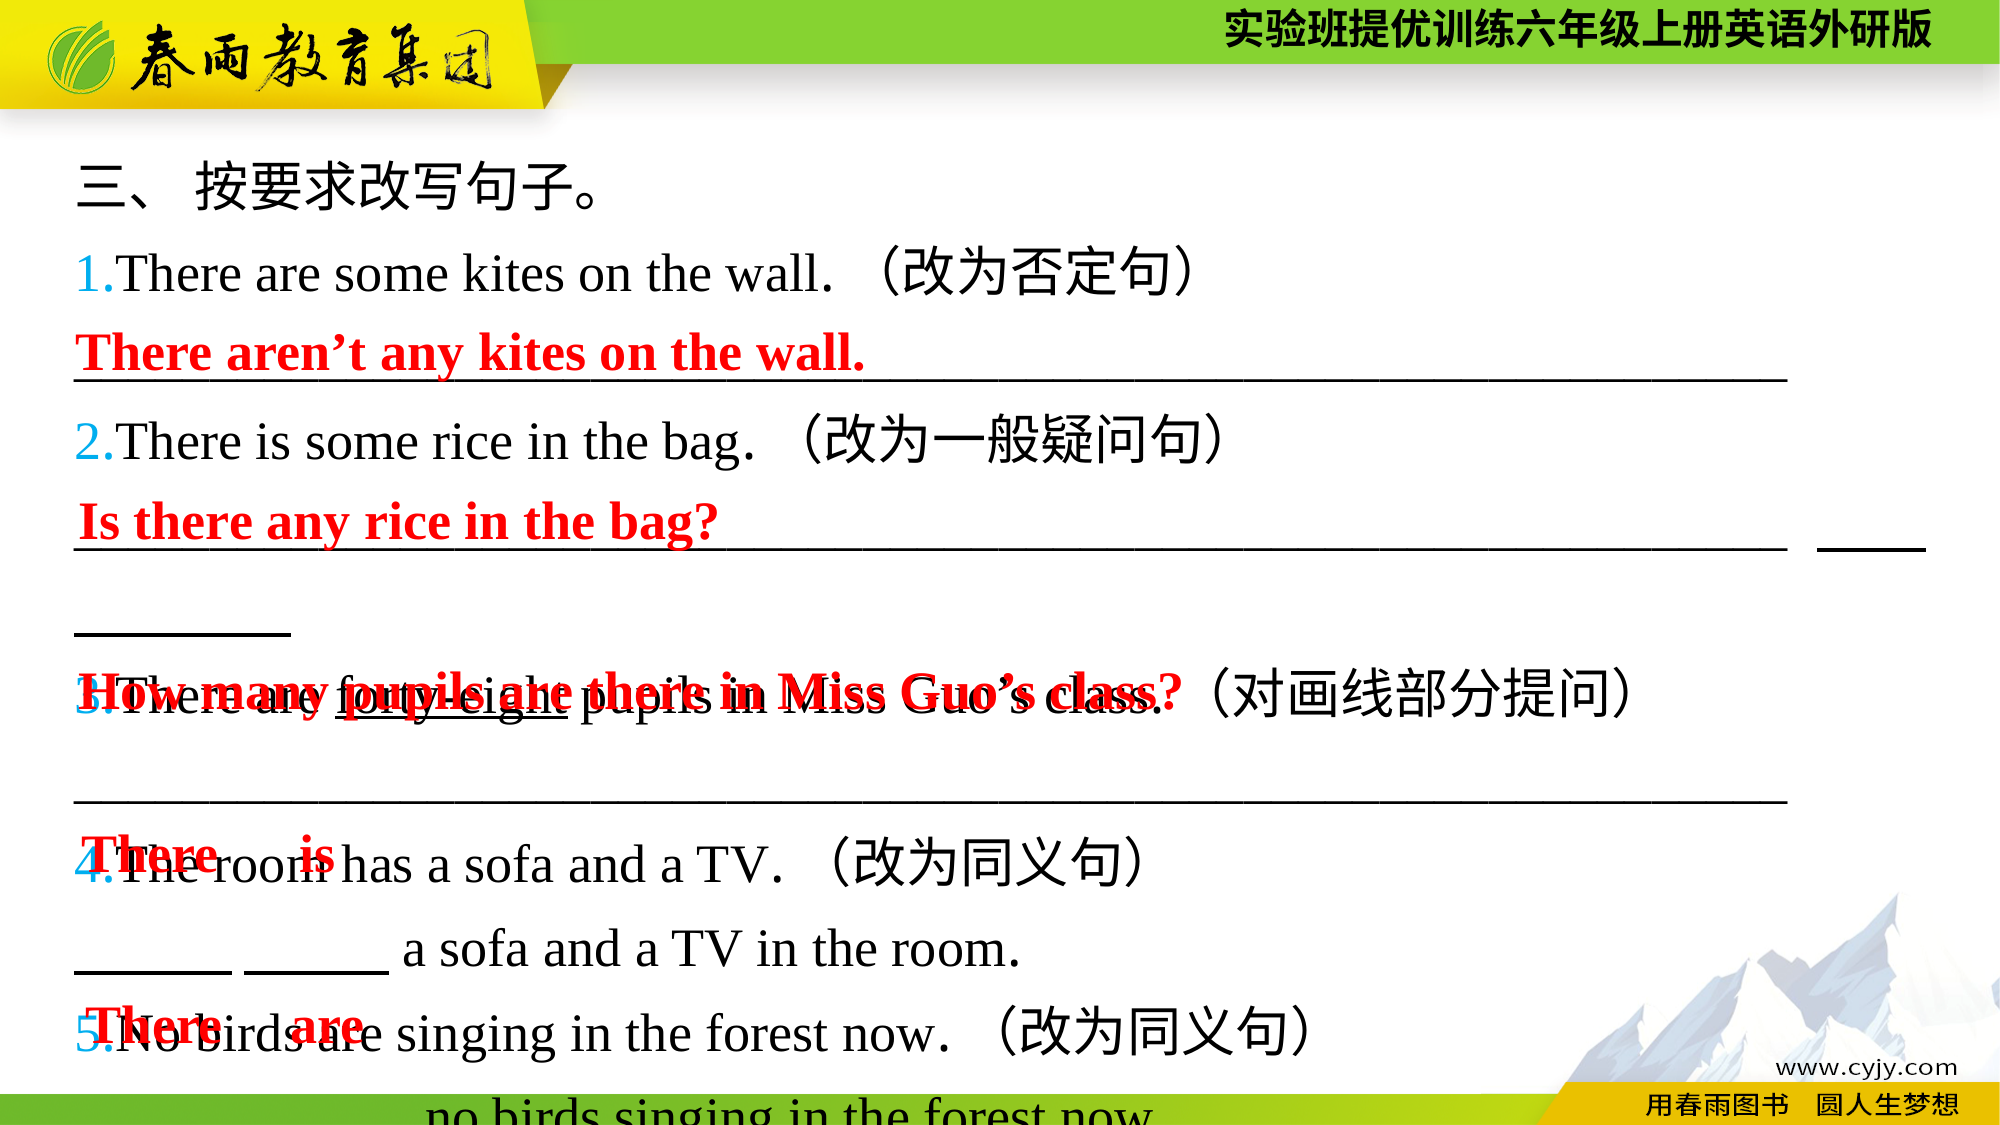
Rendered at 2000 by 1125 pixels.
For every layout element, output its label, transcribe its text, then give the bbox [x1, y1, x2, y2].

text_box There aren’t any kites on the wall. [60, 283, 1061, 390]
text_box How many pupils are there in Miss Guo’s class? [63, 621, 1296, 728]
list 三、 按要求改写句子。 1.There are some kites on the wall.（改为否定句） _______________________________________________________________ 2.There is some rice in the bag.（改为一般疑问句） _______________________________________________________________ 3.There are forty-eight pupils in Miss Guo’s class.（对画线部分提问） _______________________________________________________________ 4.The room has a sofa and a TV.（改为同义句） a sofa and a TV in the room. 5.No birds are singing in the forest now.（改为同义句） no birds singing in the forest now. [59, 125, 1944, 1080]
text_box There is [66, 810, 398, 891]
text_box There are [71, 981, 433, 1062]
picture [0, 0, 2000, 1125]
text_box Is there any rice in the bag? [63, 451, 1064, 558]
